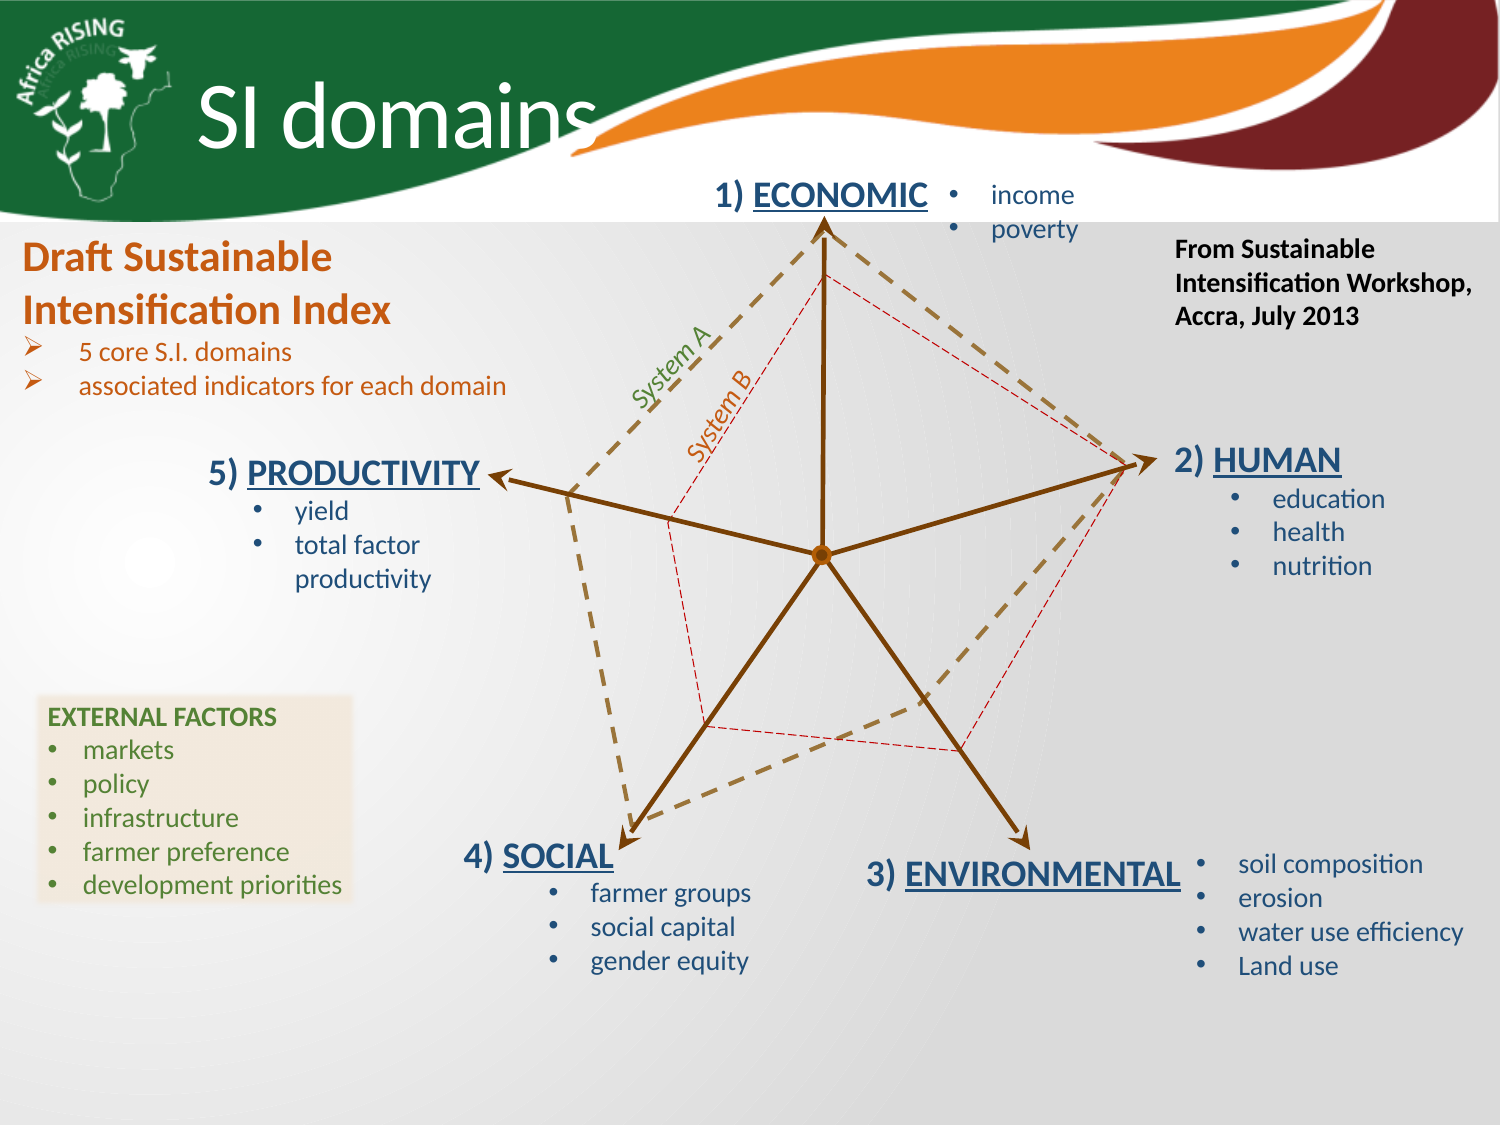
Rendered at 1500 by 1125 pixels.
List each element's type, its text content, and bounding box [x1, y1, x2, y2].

picture [0, 0, 1499, 222]
text_box EXTERNAL FACTORS markets policy infrastructure farmer preference development priorities [41, 699, 178, 900]
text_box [181, 161, 1500, 991]
text_box Draft Sustainable Intensification Index 5 core S.I. domains associated indicators for each domain [7, 220, 178, 408]
text_box SI domains [181, 45, 1500, 158]
